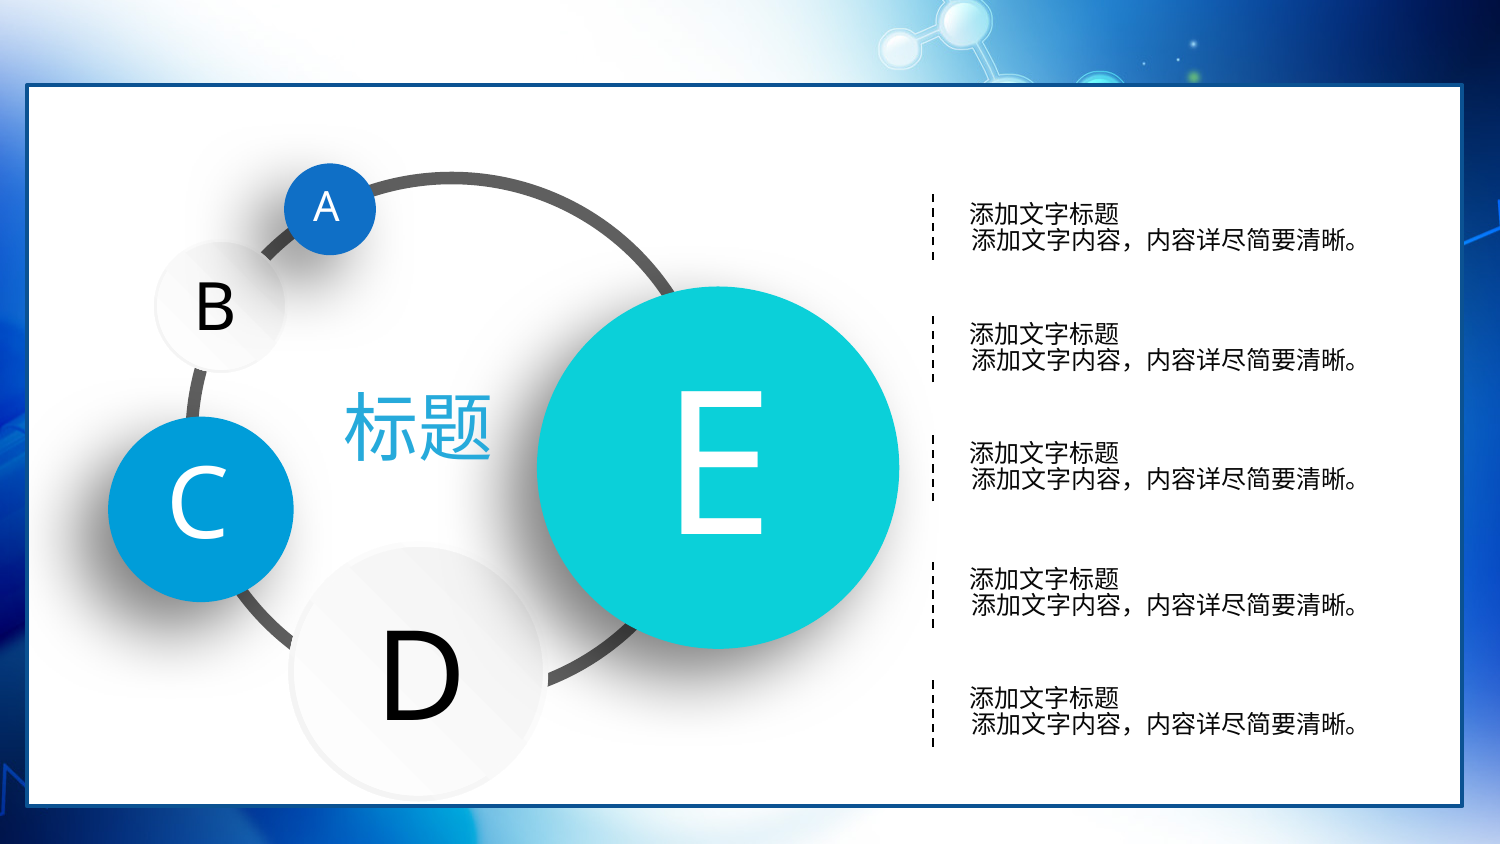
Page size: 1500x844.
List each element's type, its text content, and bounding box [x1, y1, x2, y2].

text_box [192, 175, 653, 539]
text_box 添加文字内容，内容详尽简要清晰。 [956, 336, 1387, 382]
text_box 添加文字标题 [955, 556, 1135, 601]
text_box 添加文字内容，内容详尽简要清晰。 [956, 701, 1387, 746]
text_box [274, 624, 282, 639]
text_box 添加文字标题 [955, 310, 1135, 356]
text_box 添加文字标题 [955, 675, 1135, 720]
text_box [153, 238, 288, 373]
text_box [536, 286, 900, 650]
text_box 添加文字标题 [955, 429, 1135, 475]
text_box 标题 [329, 372, 509, 478]
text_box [288, 541, 549, 802]
text_box 添加文字内容，内容详尽简要清晰。 [956, 456, 1387, 501]
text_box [107, 416, 294, 603]
text_box 添加文字内容，内容详尽简要清晰。 [956, 582, 1387, 627]
text_box 添加文字标题 [955, 191, 1135, 236]
picture [0, 0, 1500, 844]
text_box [283, 163, 377, 256]
text_box 添加文字内容，内容详尽简要清晰。 [956, 217, 1387, 263]
